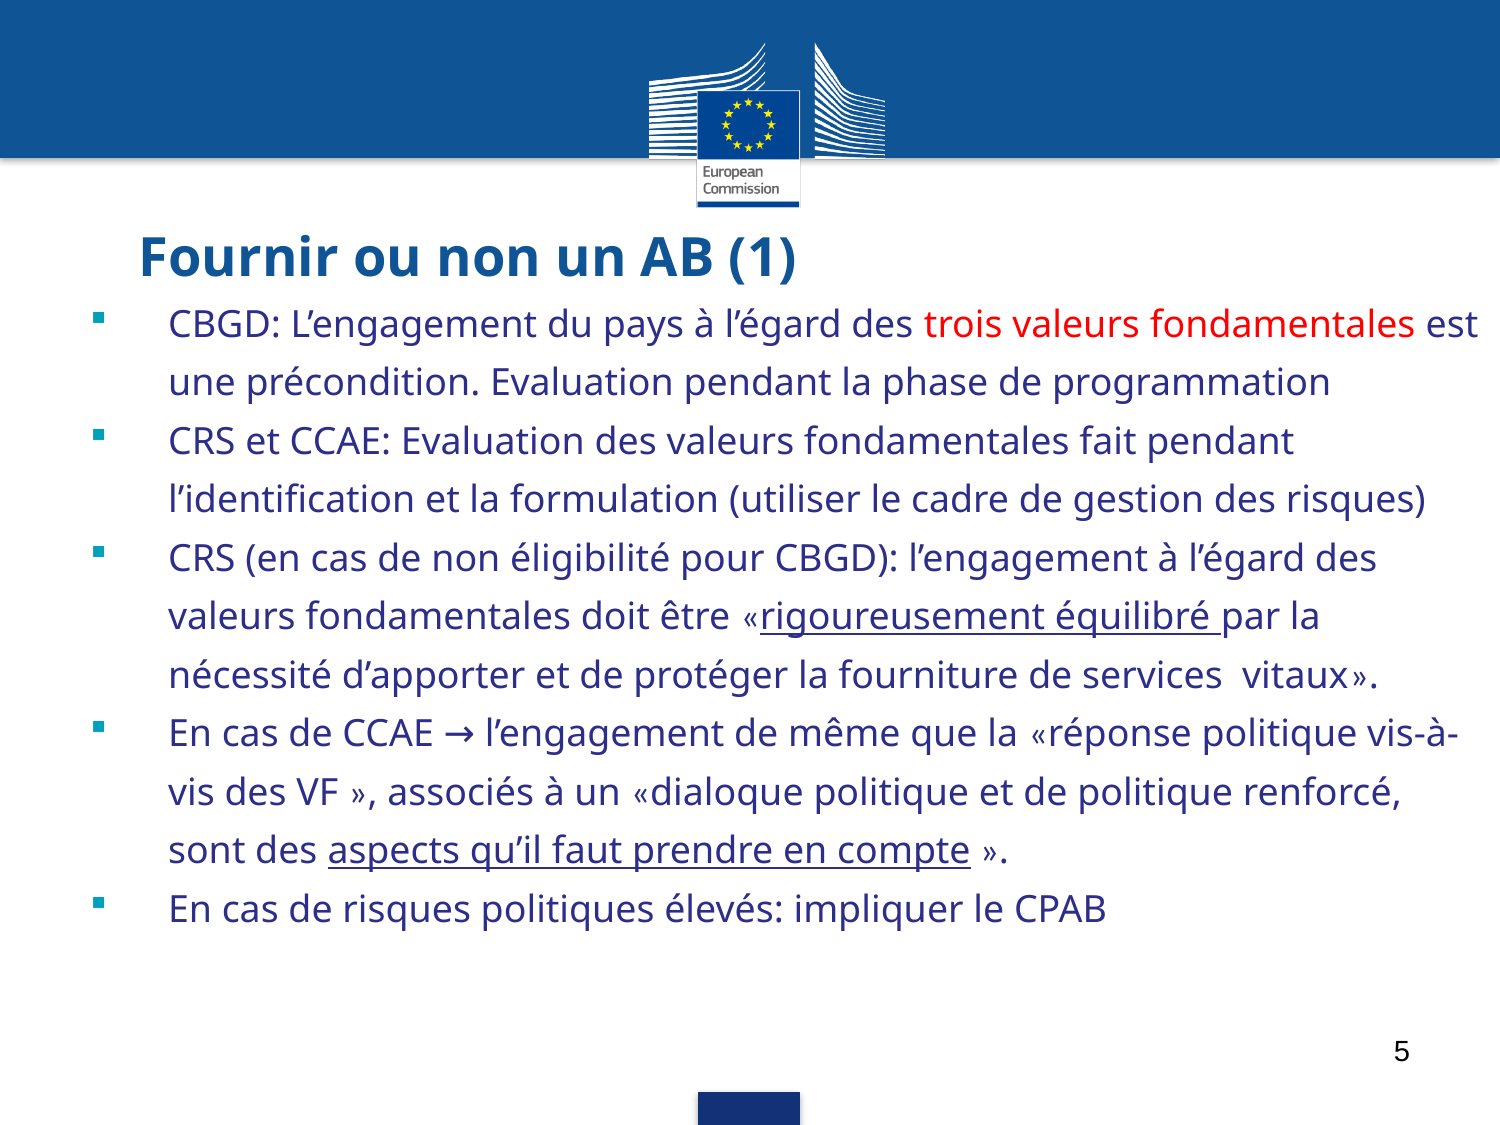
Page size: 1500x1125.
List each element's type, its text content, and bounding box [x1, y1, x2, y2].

slide_number 5 [1074, 1024, 1425, 1103]
title Fournir ou non un AB (1) [64, 219, 1416, 278]
list CBGD: L’engagement du pays à l’égard des trois valeurs fondamentales est une précondition. Evaluation pendant la phase de programmation CRS et CCAE: Evaluation des valeurs fondamentales fait pendant l’identification et la formulation (utiliser le cadre de gestion des risques) CRS (en cas de non éligibilité pour CBGD): l’engagement à l’égard des valeurs fondamentales doit être «rigoureusement équilibré par la nécessité d’apporter et de protéger la fourniture de services vitaux». En cas de CCAE → l’engagement de même que la «réponse politique vis-à-vis des VF », associés à un «dialoque politique et de politique renforcé, sont des aspects qu’il faut prendre en compte ». En cas de risques politiques élevés: impliquer le CPAB [0, 278, 1500, 1083]
picture [649, 42, 885, 208]
